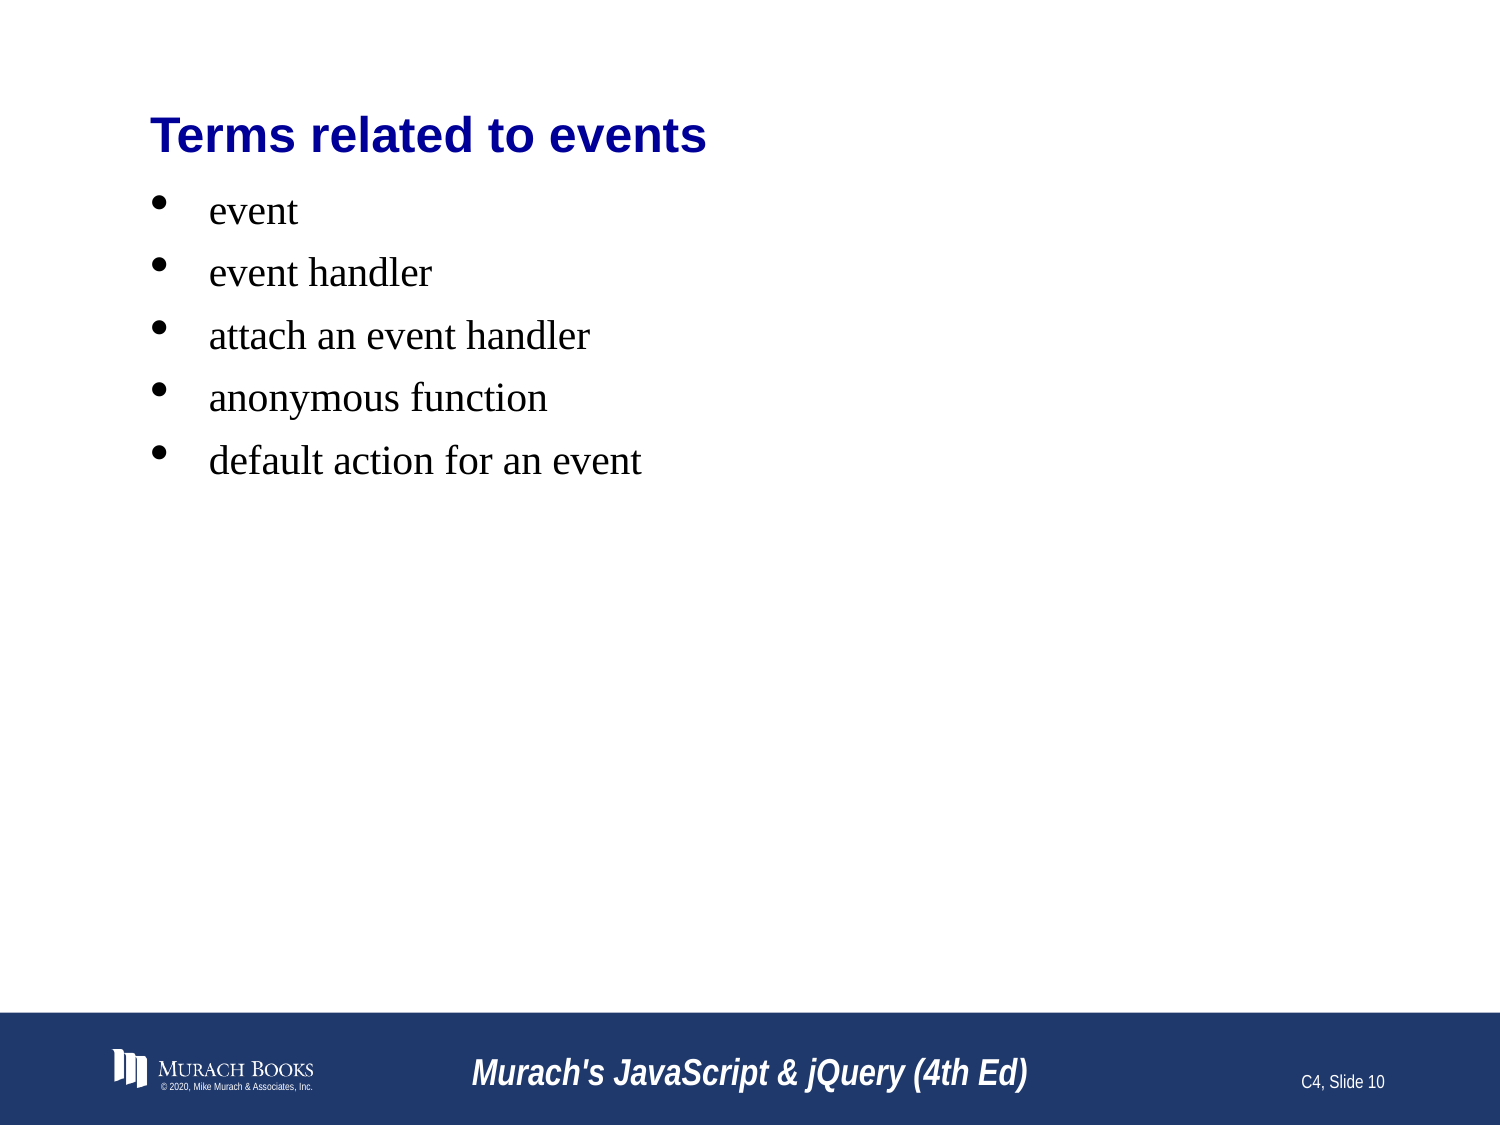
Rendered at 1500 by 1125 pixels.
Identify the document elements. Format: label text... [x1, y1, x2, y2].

slide_number C4, Slide 10 [1087, 1025, 1400, 1100]
slide_number Murach's JavaScript & jQuery (4th Ed) [463, 1025, 1050, 1100]
footer © 2020, Mike Murach & Associates, Inc. [12, 1025, 463, 1100]
list event event handler attach an event handler anonymous function default action for an event [137, 174, 1350, 975]
title Terms related to events [150, 102, 1350, 164]
